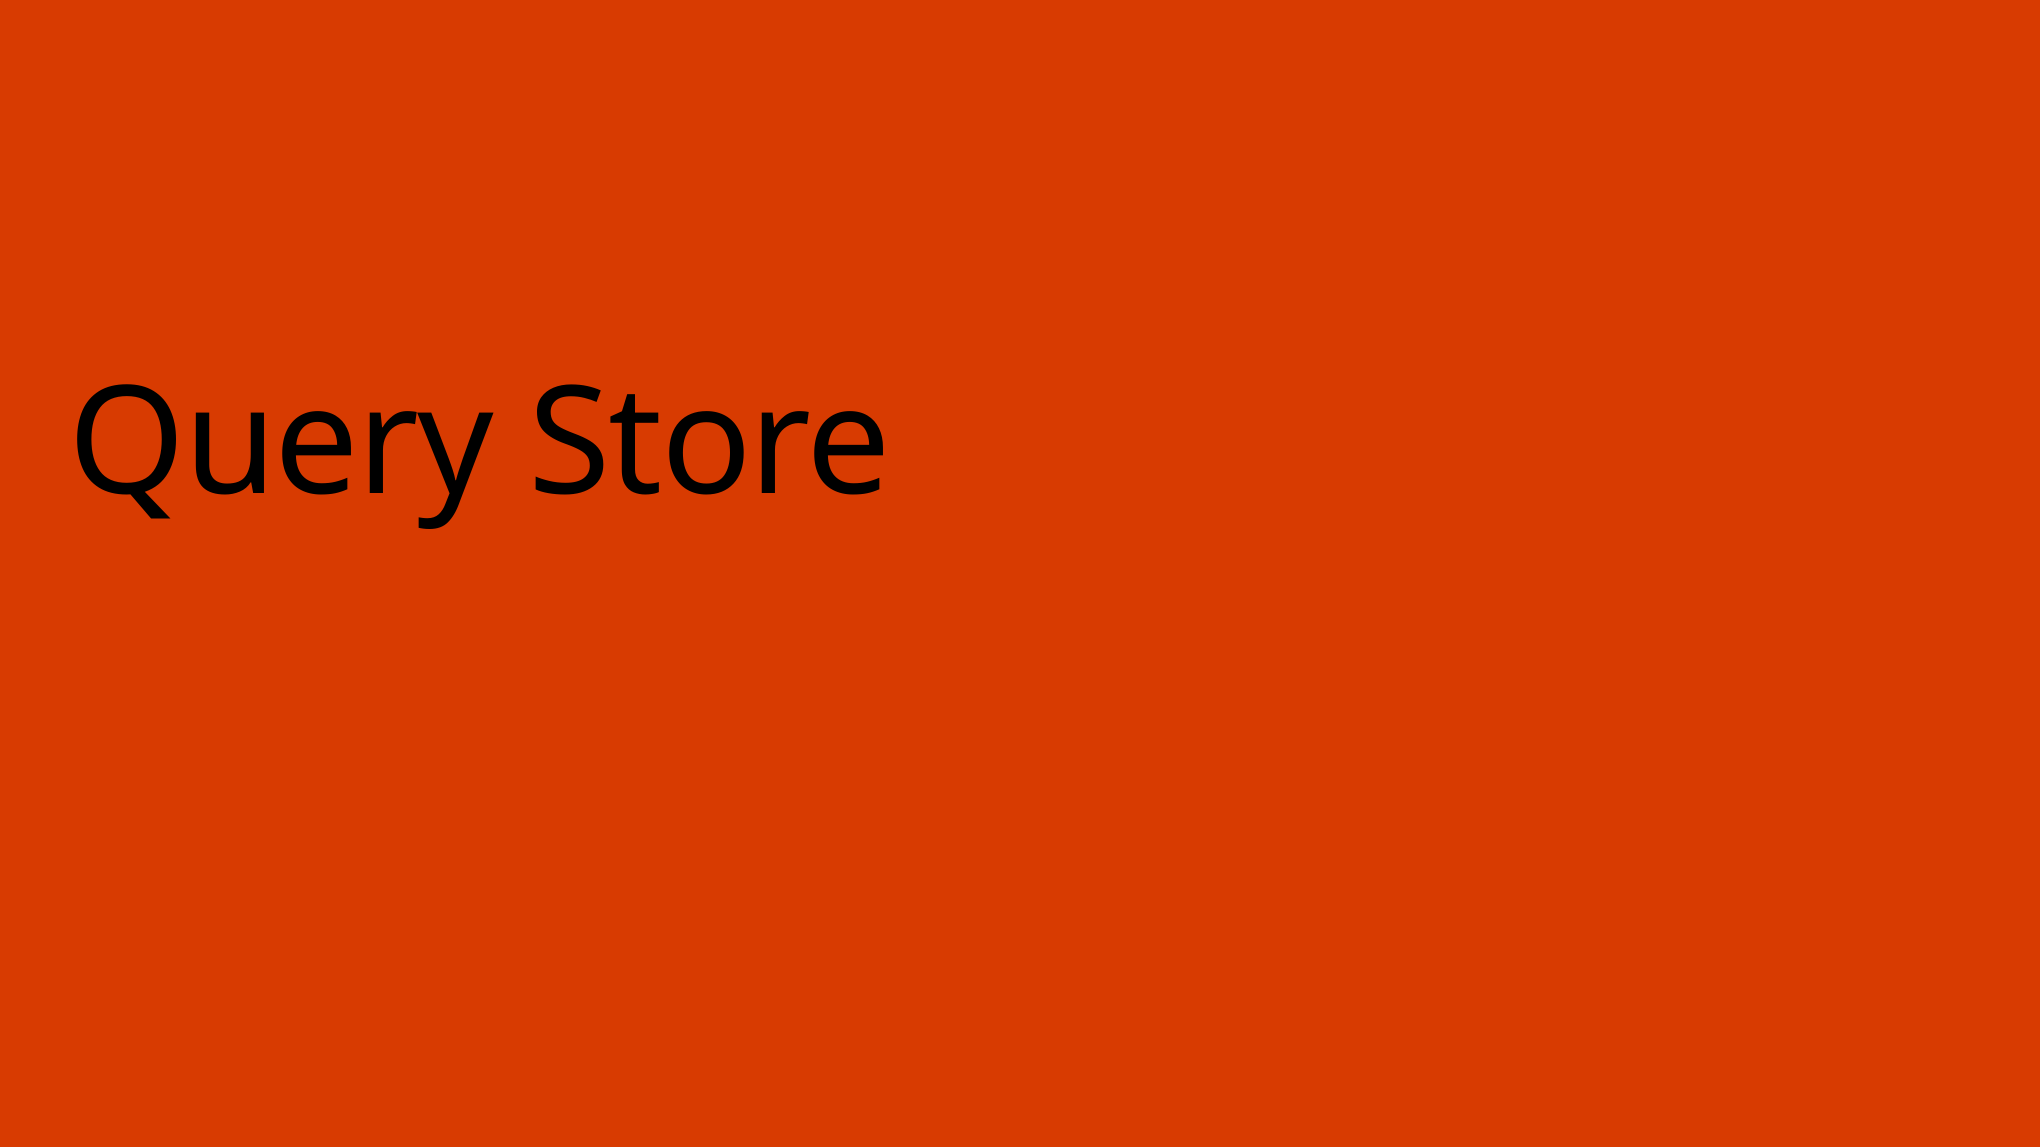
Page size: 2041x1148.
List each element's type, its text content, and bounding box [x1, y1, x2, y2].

title Query Store [45, 348, 1996, 543]
